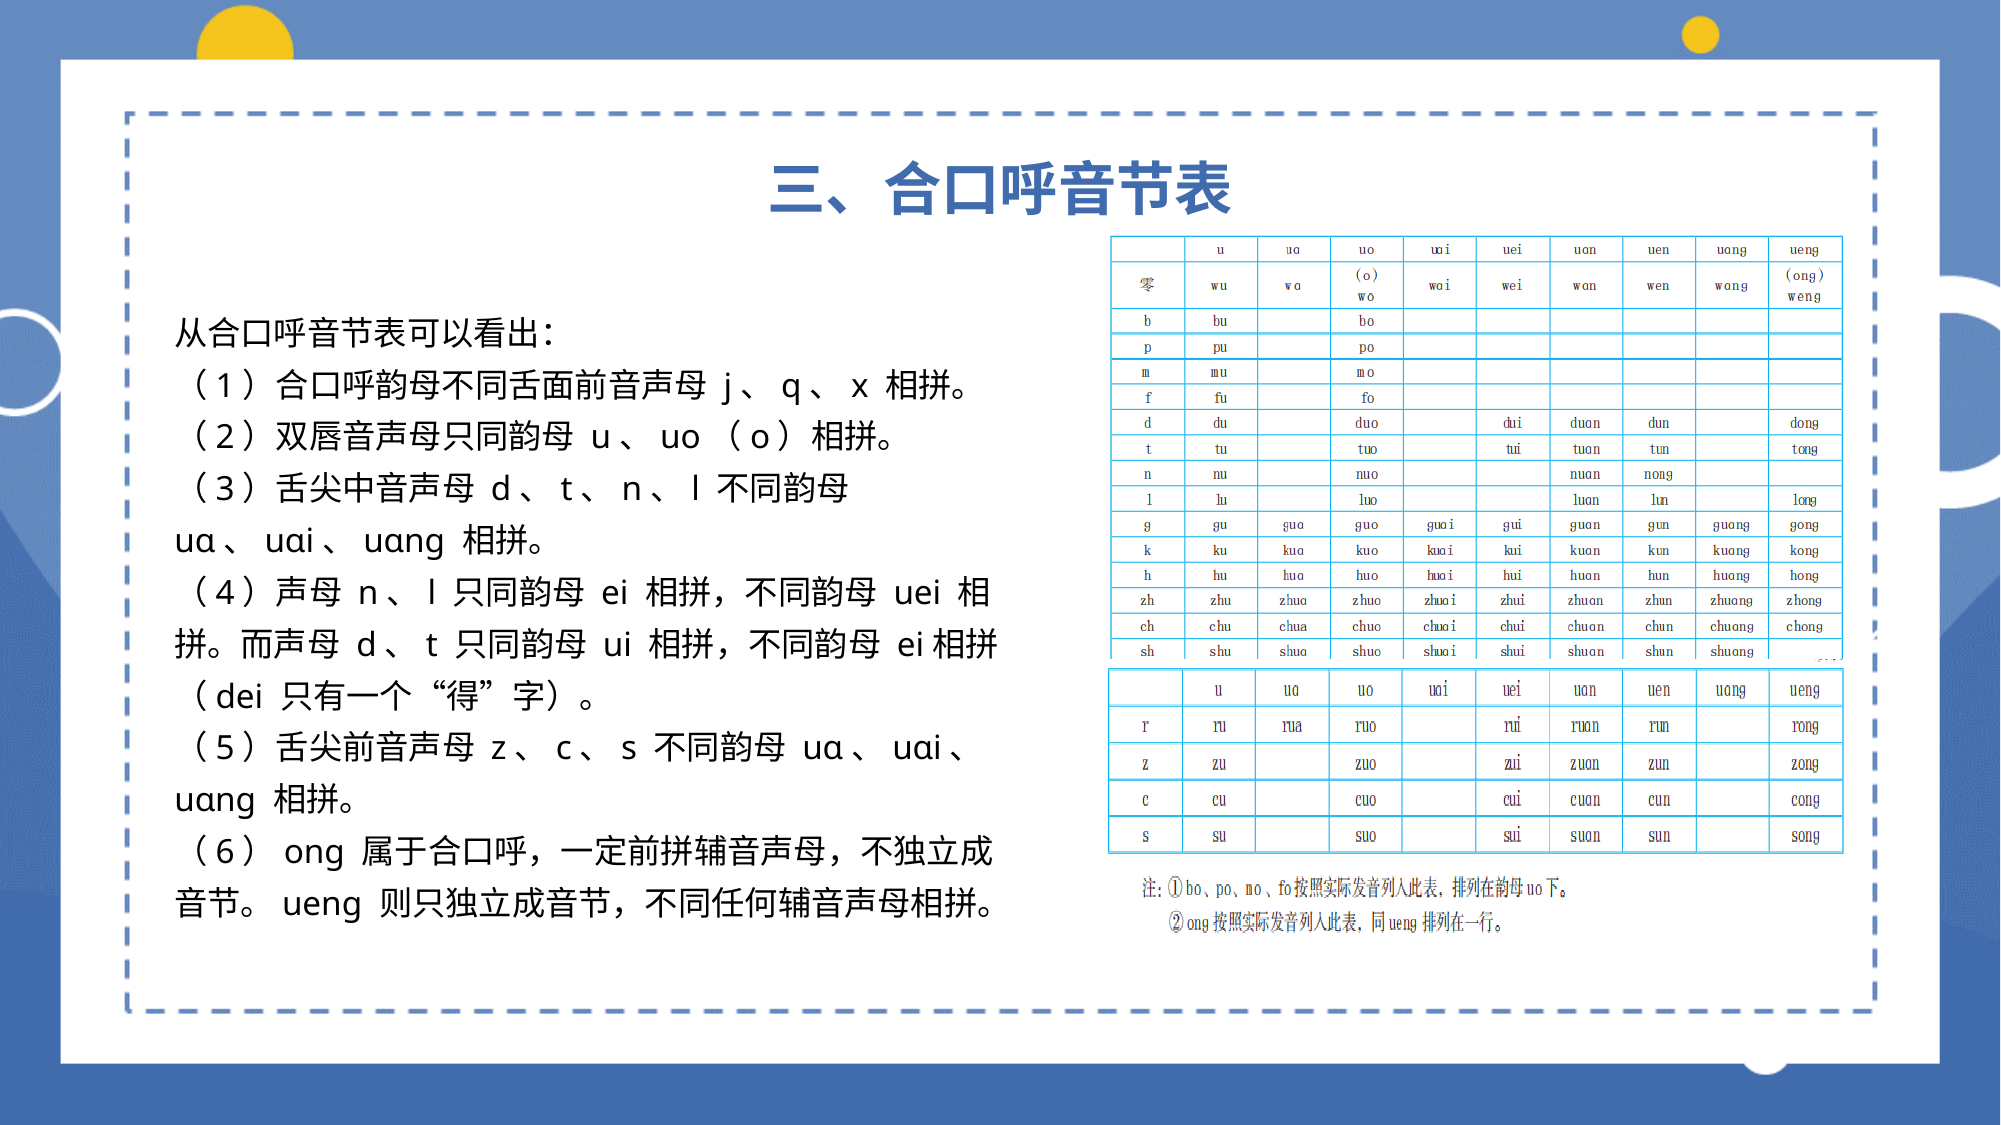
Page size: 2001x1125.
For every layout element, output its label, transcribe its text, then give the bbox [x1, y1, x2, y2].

picture [0, 0, 2001, 1125]
text_box 从合口呼音节表可以看出： （1）合口呼韵母不同舌面前音声母 j、q、x 相拼。 （2）双唇音声母只同韵母 u、uo（o）相拼。 （3）舌尖中音声母 d、t、n、l 不同韵母 uɑ、uɑi、uɑnɡ 相拼。 （4）声母 n、l 只同韵母 ei 相拼，不同韵母 uei 相拼。而声母 d、t 只同韵母 ui 相拼，不同韵母 ei相拼（dei 只有一个“得”字）。 （5）舌尖前音声母 z、c、s 不同韵母 uɑ、uɑi、uɑnɡ 相拼。 （6）onɡ 属于合口呼，一定前拼辅音声母，不独立成音节。uenɡ 则只独立成音节，不同任何辅音声母相拼。 [159, 292, 1023, 930]
text_box 三、合口呼音节表 [752, 144, 1248, 230]
